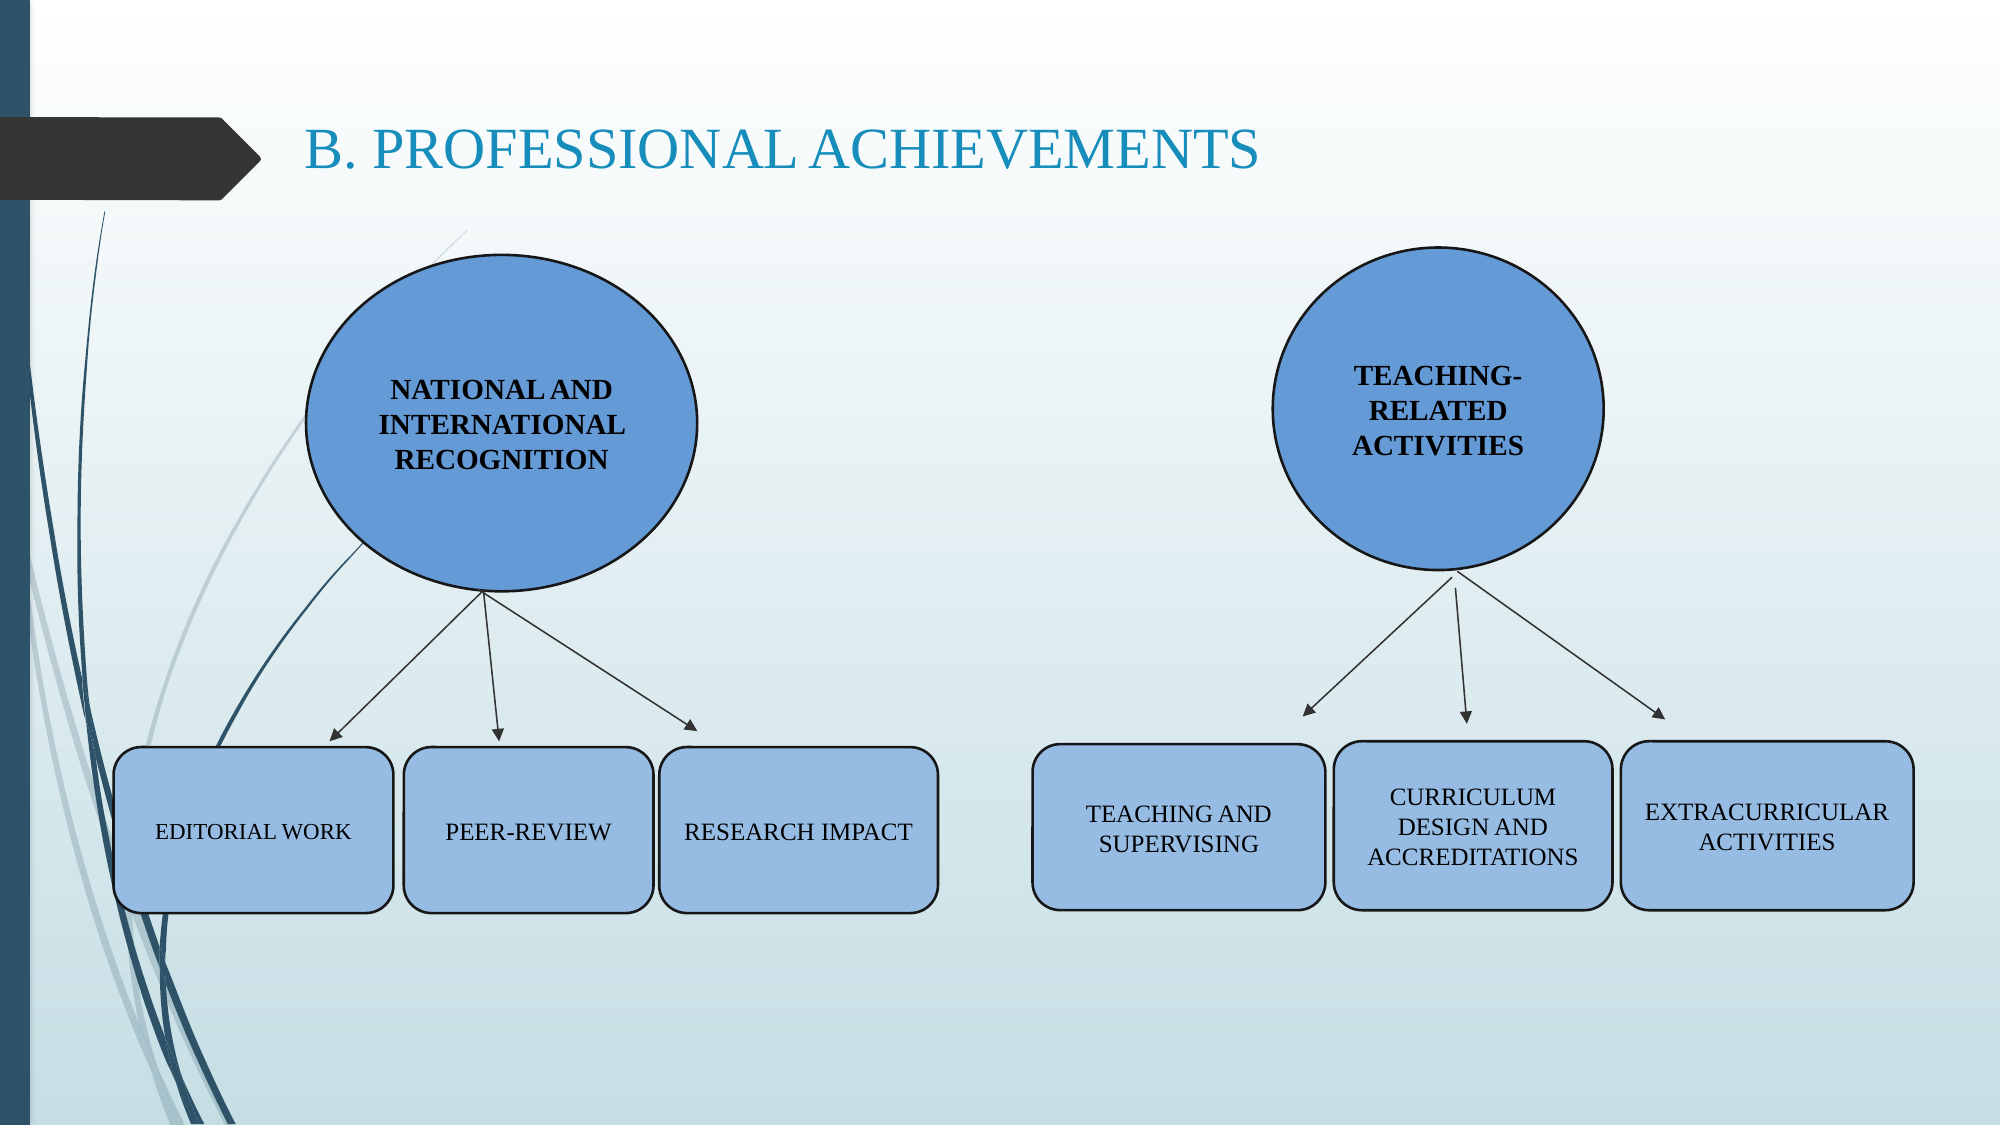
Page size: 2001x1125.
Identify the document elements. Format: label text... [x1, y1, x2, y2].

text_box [478, 589, 698, 732]
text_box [329, 592, 478, 742]
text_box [1302, 577, 1452, 717]
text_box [1457, 571, 1666, 720]
text_box CURRICULUM DESIGN AND ACCREDITATIONS [1332, 739, 1614, 912]
text_box EDITORIAL WORK [112, 745, 395, 915]
title B. PROFESSIONAL ACHIEVEMENTS [289, 102, 1888, 220]
text_box RESEARCH IMPACT [657, 745, 940, 915]
text_box TEACHING AND SUPERVISING [1031, 742, 1327, 912]
text_box TEACHING-RELATED ACTIVITIES [1271, 246, 1605, 572]
text_box NATIONAL AND INTERNATIONAL RECOGNITION [304, 253, 699, 591]
text_box PEER-REVIEW [402, 745, 655, 915]
text_box EXTRACURRICULAR ACTIVITIES [1619, 739, 1915, 912]
